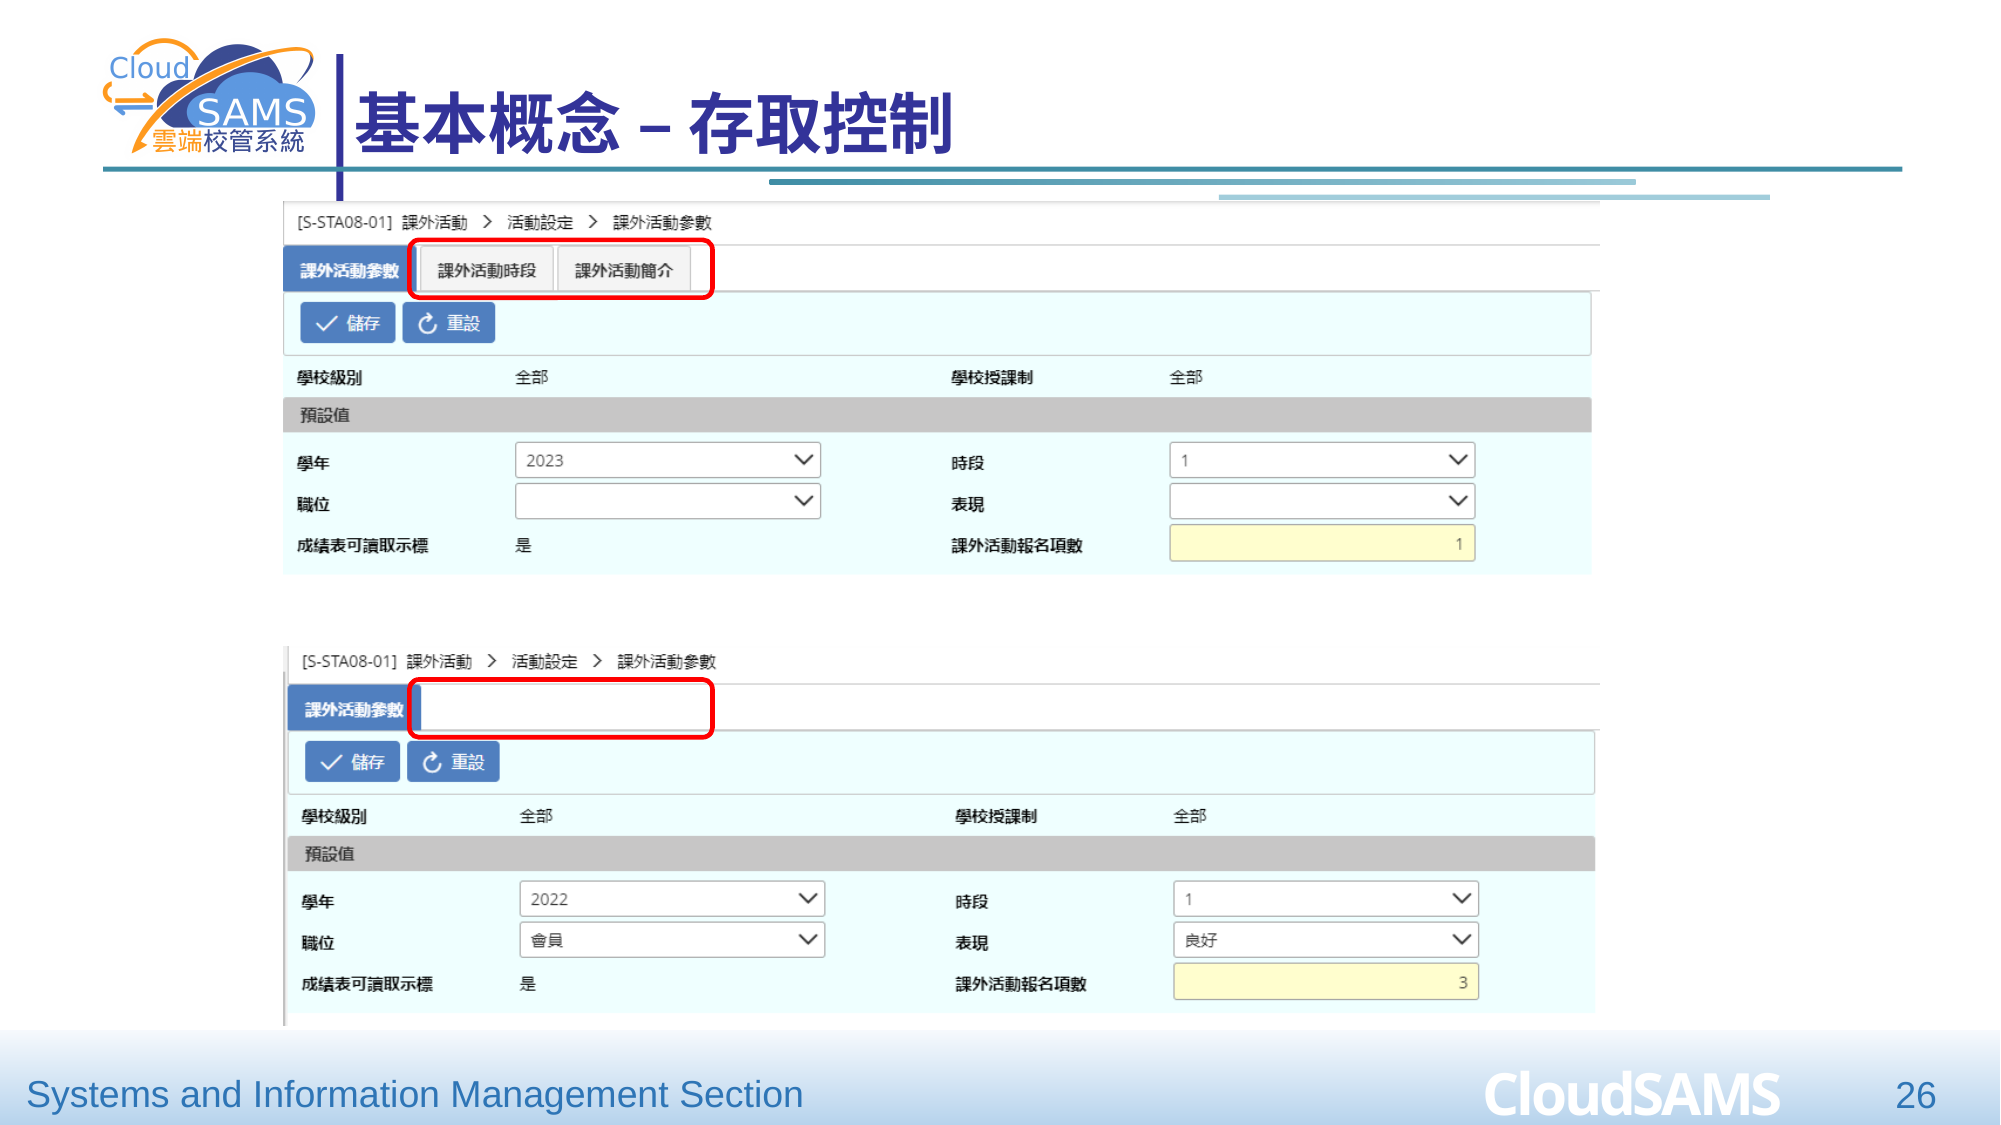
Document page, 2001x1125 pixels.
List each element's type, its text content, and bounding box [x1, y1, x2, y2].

title 基本概念 – 存取控制 [340, 44, 1907, 170]
picture [283, 201, 1601, 584]
picture [87, 7, 349, 175]
picture [283, 645, 1601, 1026]
slide_number 26 [1755, 1063, 1952, 1125]
